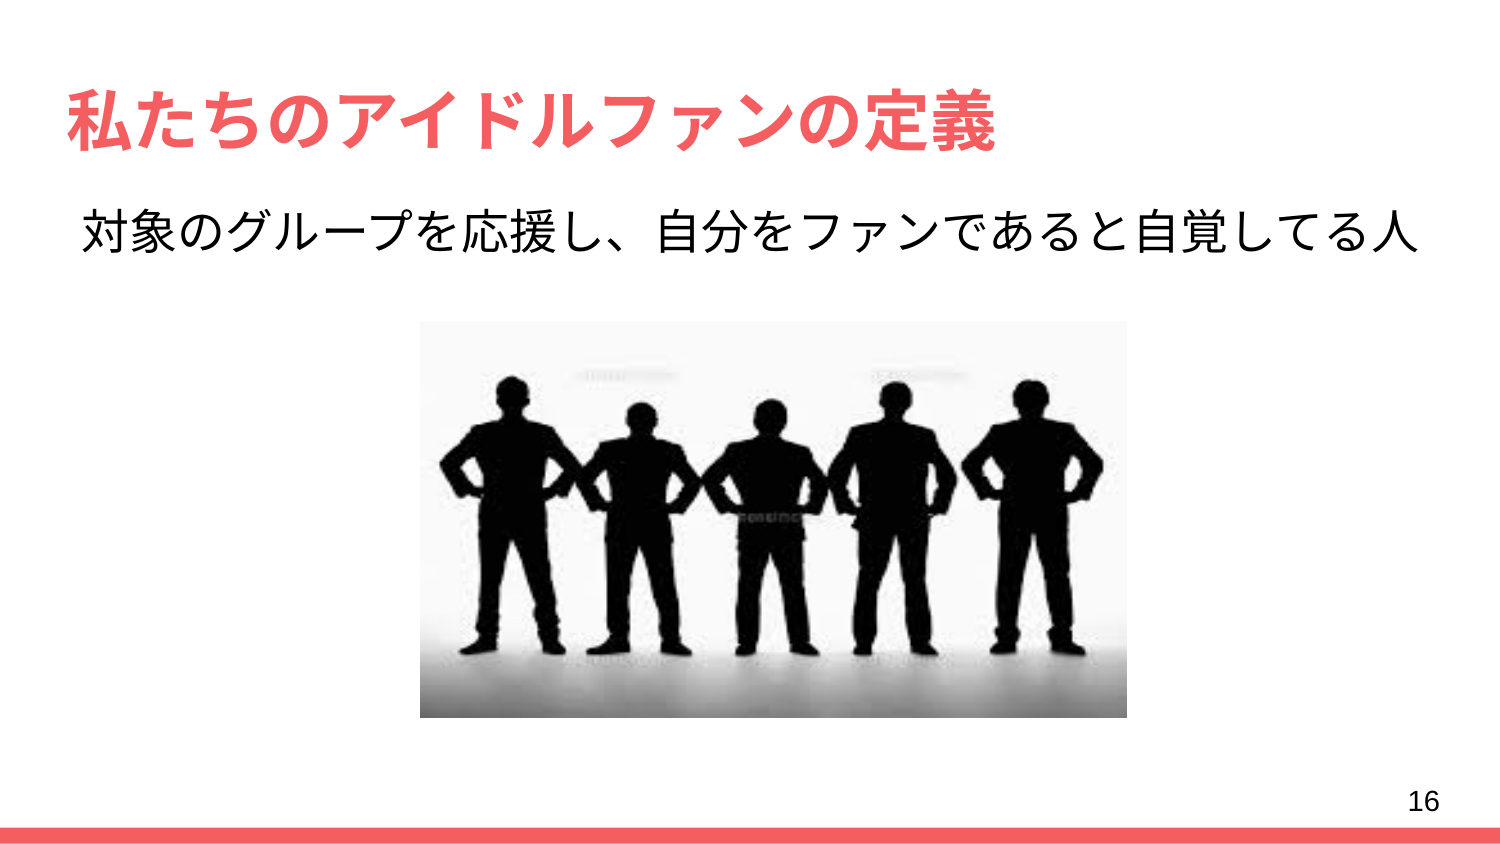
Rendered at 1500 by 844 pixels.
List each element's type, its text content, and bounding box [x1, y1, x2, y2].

list 対象のグループを応援し、自分をファンであると自覚してる人 [51, 186, 1451, 303]
picture [420, 321, 1127, 718]
slide_number 16 [1392, 767, 1483, 833]
title 私たちのアイドルファンの定義 [51, 64, 1449, 167]
